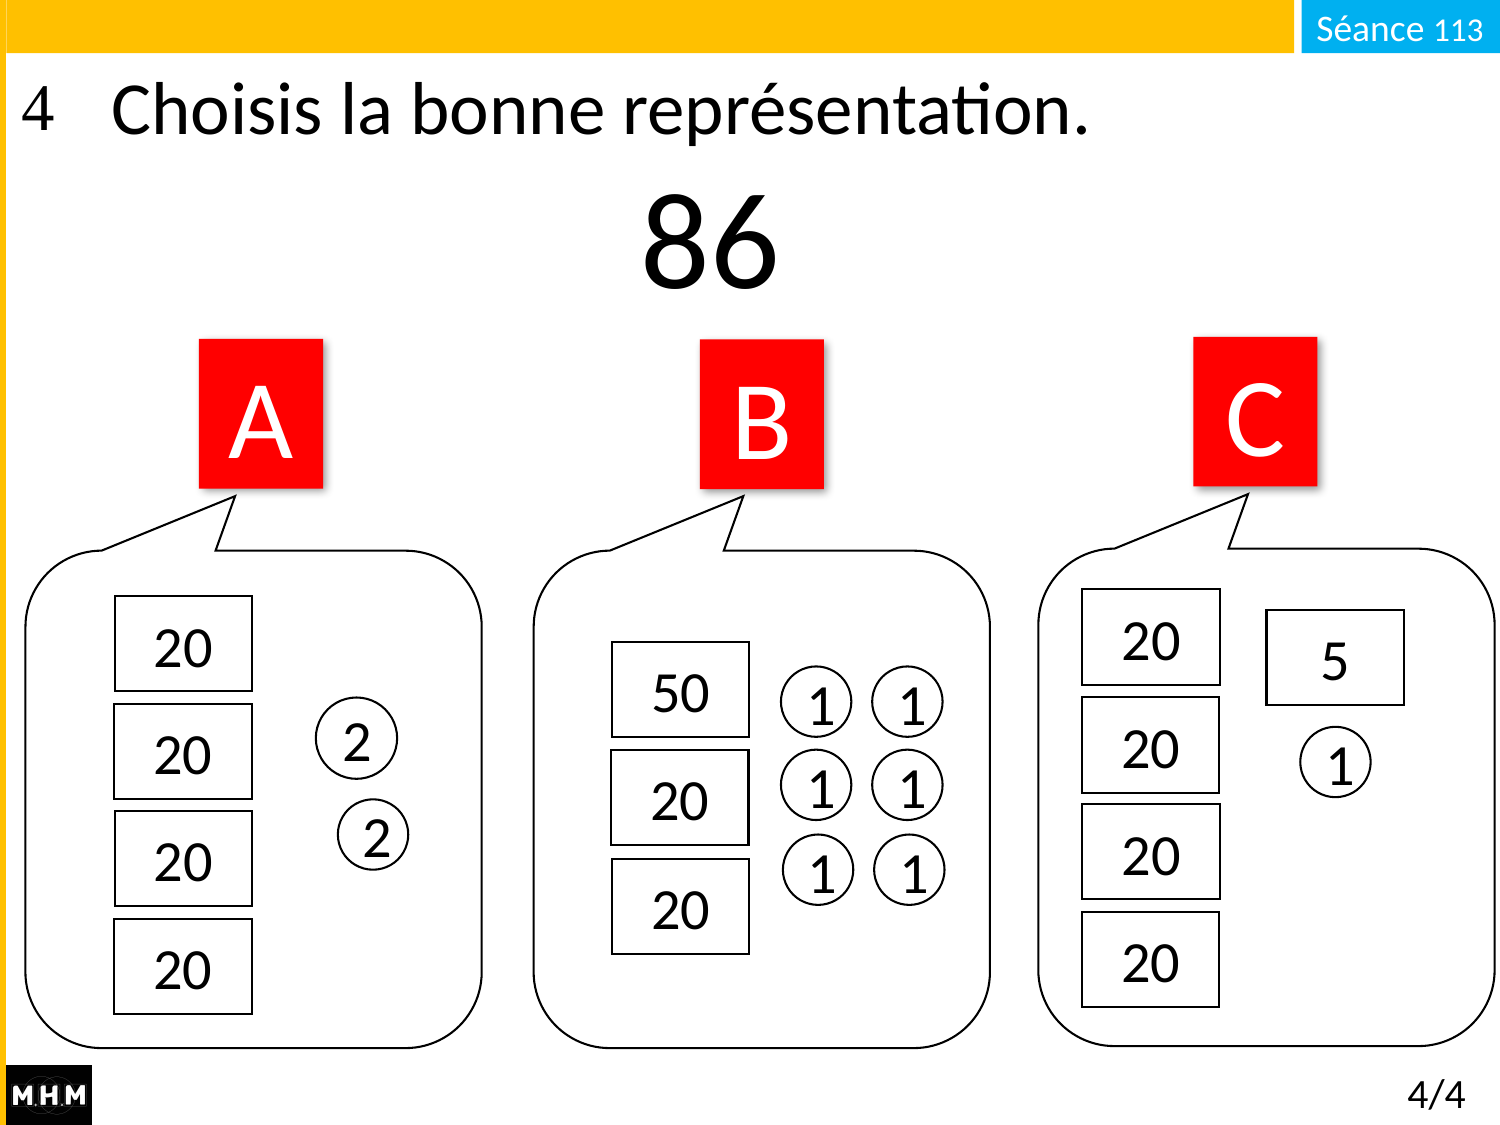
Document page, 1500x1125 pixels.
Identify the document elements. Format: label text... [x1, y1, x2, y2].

text_box 20 [611, 858, 750, 955]
text_box 1 [779, 665, 853, 738]
text_box 20 [1081, 588, 1221, 686]
text_box 1 [873, 833, 946, 906]
text_box C [1193, 336, 1318, 487]
text_box 5 [1265, 609, 1405, 706]
text_box A [198, 338, 324, 489]
text_box 20 [610, 749, 750, 846]
list 4/4 [1373, 1064, 1500, 1125]
text_box [1037, 492, 1496, 1048]
text_box 1 [781, 833, 855, 906]
text_box 1 [779, 748, 853, 822]
title Choisis la bonne représentation. [96, 60, 1391, 160]
text_box 20 [113, 703, 253, 800]
text_box [24, 499, 483, 1050]
picture [6, 1065, 92, 1125]
text_box 20 [1081, 696, 1220, 794]
text_box 50 [611, 641, 750, 738]
text_box 20 [1081, 911, 1220, 1008]
text_box 1 [1299, 725, 1372, 799]
text_box B [699, 339, 824, 490]
text_box 20 [113, 918, 253, 1015]
text_box 20 [114, 810, 253, 907]
text_box 2 [336, 798, 410, 871]
text_box 86 [499, 143, 922, 324]
text_box 1 [871, 665, 944, 738]
text_box 20 [1081, 803, 1221, 900]
text_box 20 [114, 595, 253, 692]
text_box 1 [871, 748, 944, 822]
text_box [532, 494, 991, 1050]
text_box 2 [314, 696, 399, 780]
